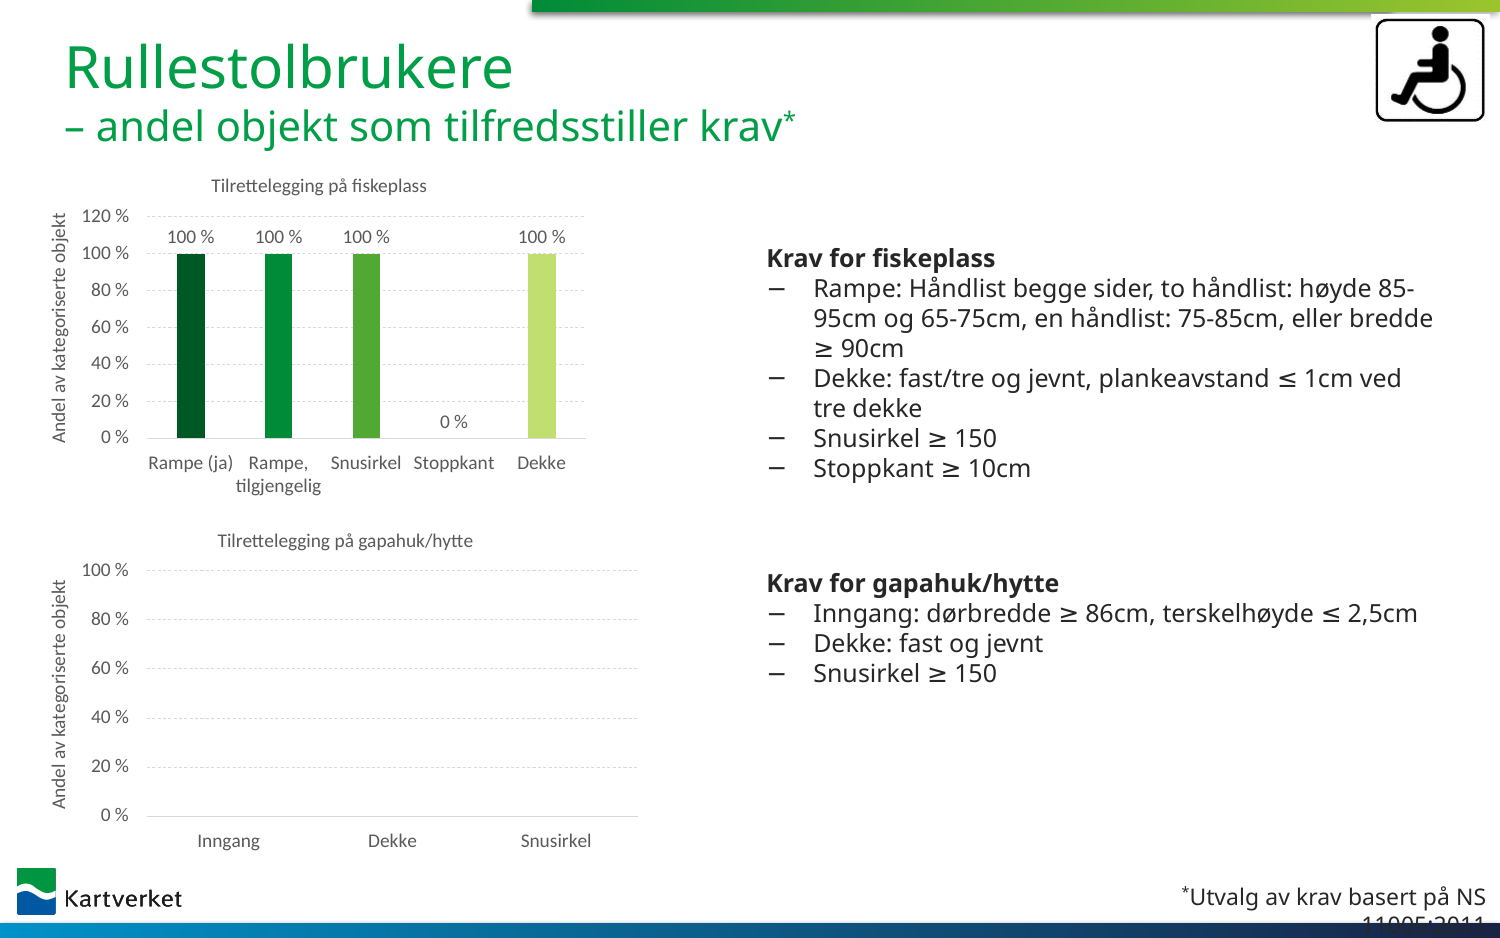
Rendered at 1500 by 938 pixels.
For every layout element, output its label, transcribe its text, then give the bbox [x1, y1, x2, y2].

picture [1371, 13, 1491, 127]
picture [41, 520, 650, 859]
text_box *Utvalg av krav basert på NS 11005:2011 [1068, 873, 1500, 938]
text_box Rullestolbrukere – andel objekt som tilfredsstiller krav* [49, 29, 1431, 158]
text_box Krav for gapahuk/hytte Inngang: dørbredde ≥ 86cm, terskelhøyde ≤ 2,5cm Dekke: fast og jevnt Snusirkel ≥ 150 [751, 560, 1452, 695]
picture [41, 166, 597, 505]
text_box Krav for fiskeplass Rampe: Håndlist begge sider, to håndlist: høyde 85-95cm og 65-75cm, en håndlist: 75-85cm, eller bredde ≥ 90cm Dekke: fast/tre og jevnt, plankeavstand ≤ 1cm ved tre dekke Snusirkel ≥ 150 Stoppkant ≥ 10cm [751, 235, 1452, 490]
